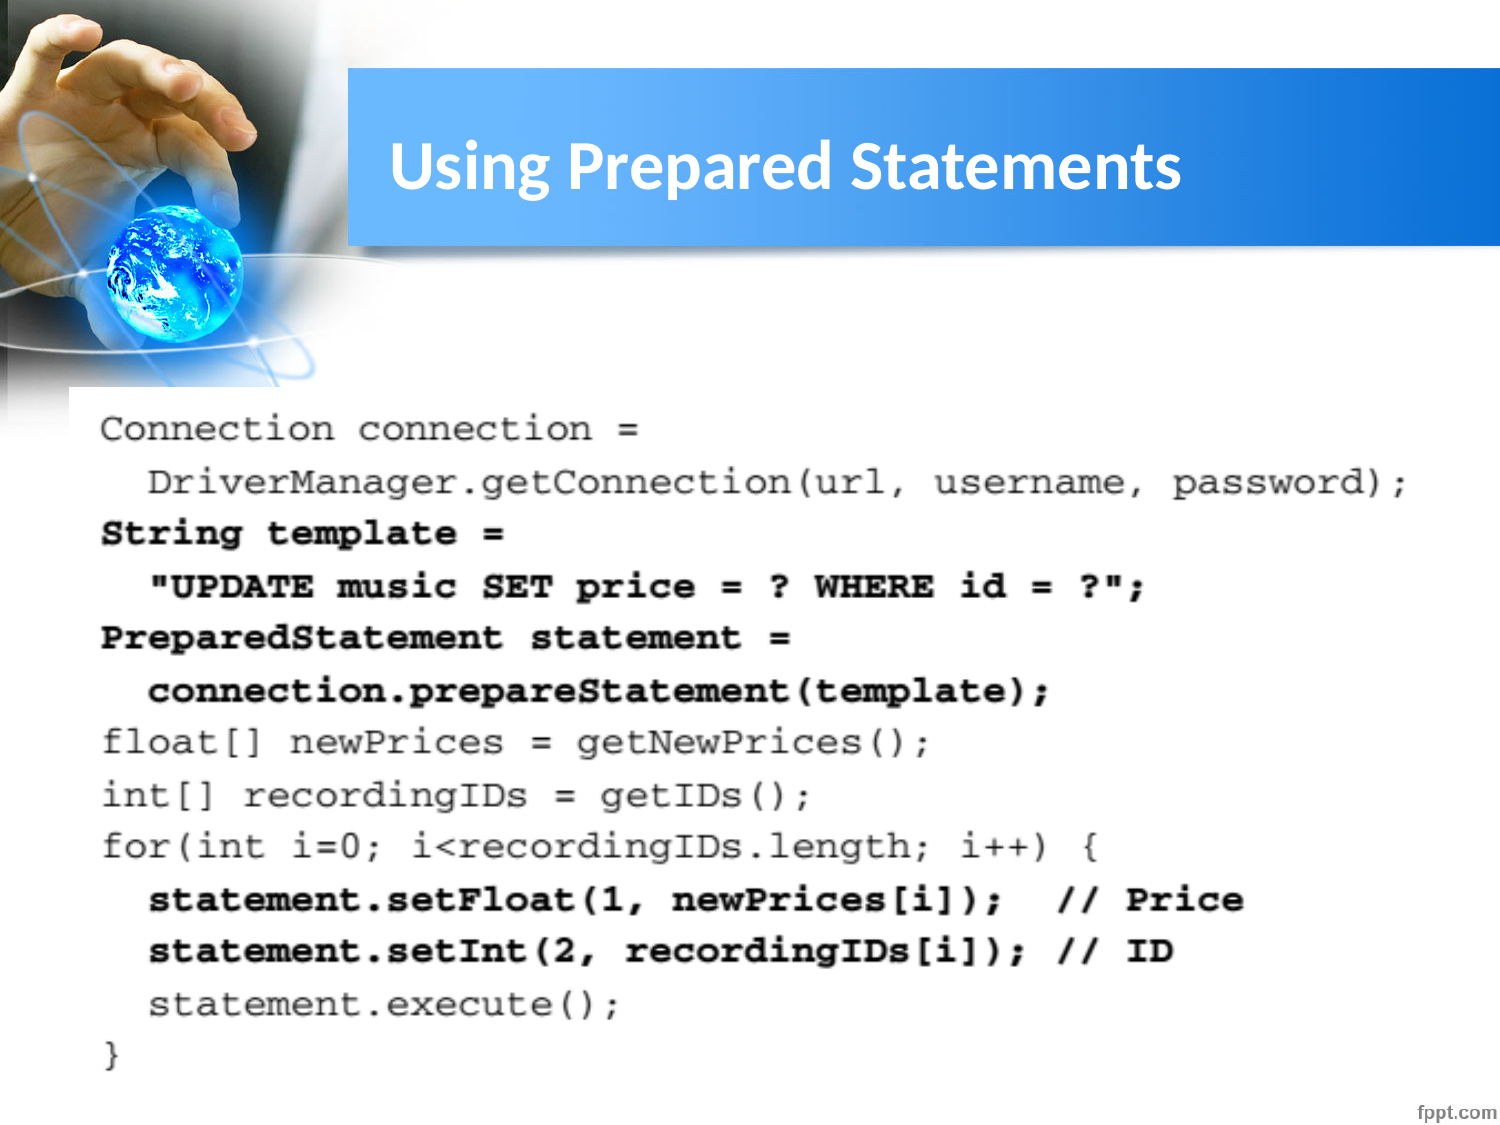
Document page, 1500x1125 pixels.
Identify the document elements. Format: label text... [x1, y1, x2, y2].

picture [0, 0, 1500, 1125]
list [69, 386, 1438, 1089]
title Using Prepared Statements [374, 111, 1452, 212]
